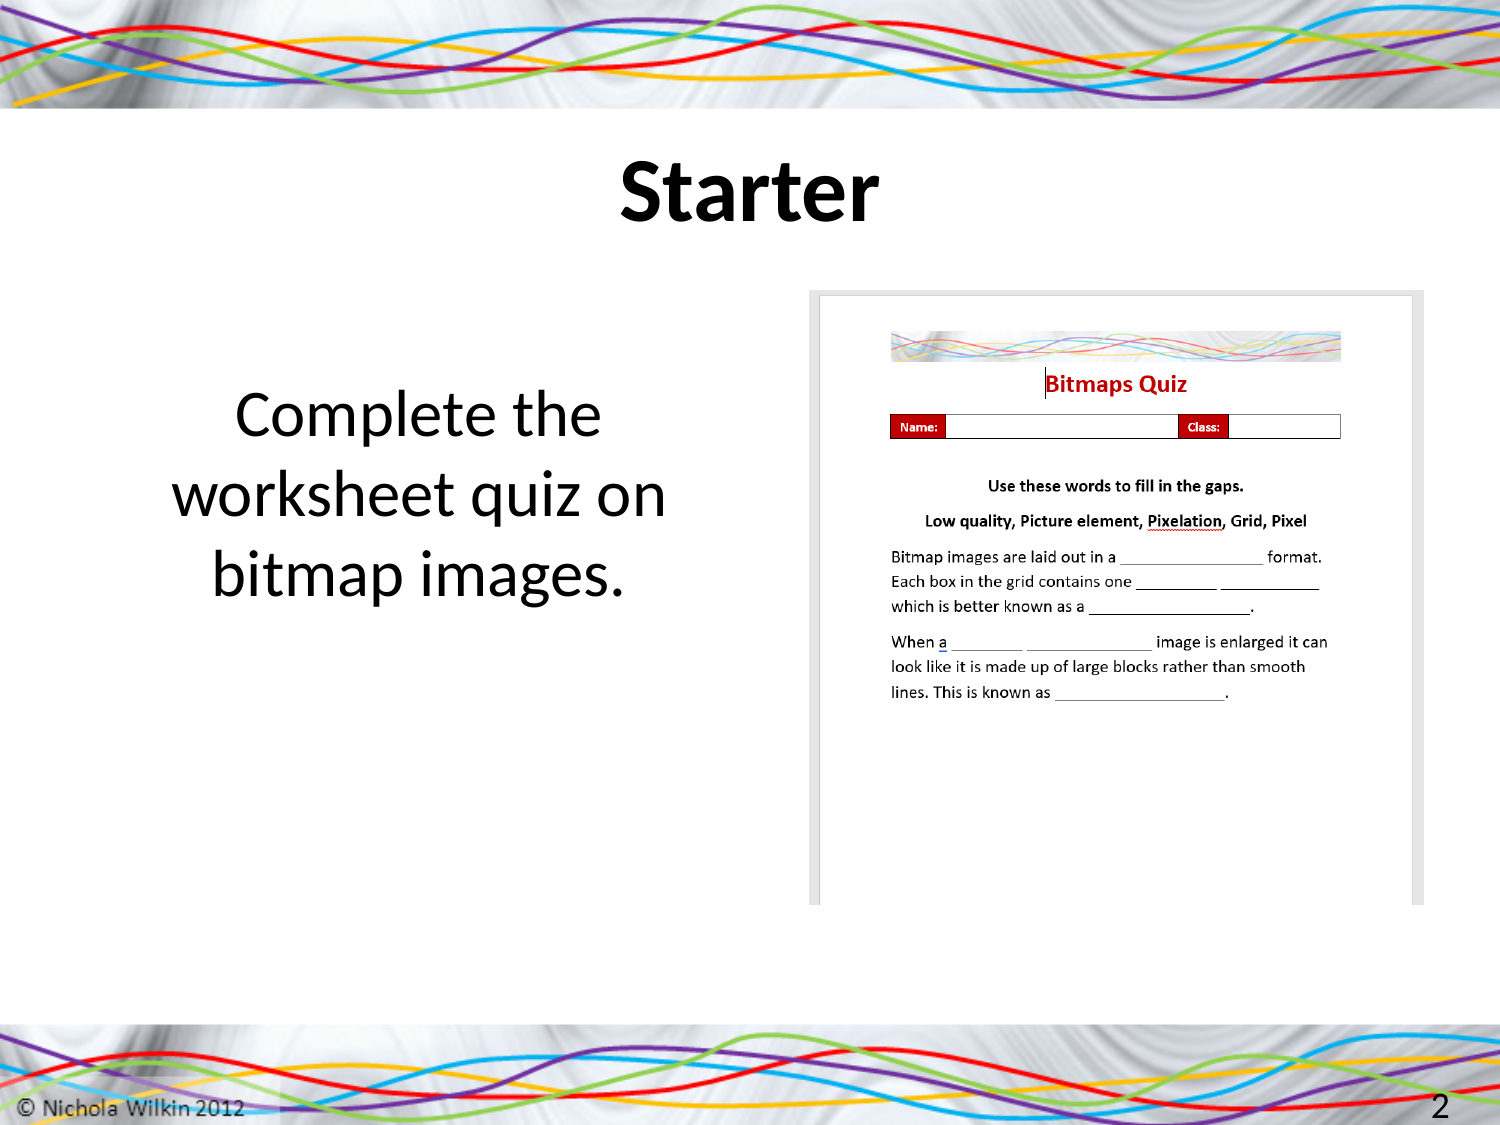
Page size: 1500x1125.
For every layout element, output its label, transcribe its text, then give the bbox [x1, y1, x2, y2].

slide_number 2 [1352, 1074, 1465, 1125]
picture [0, 0, 1500, 1125]
title Starter [75, 113, 1425, 256]
list Complete the worksheet quiz on bitmap images. [147, 361, 691, 835]
